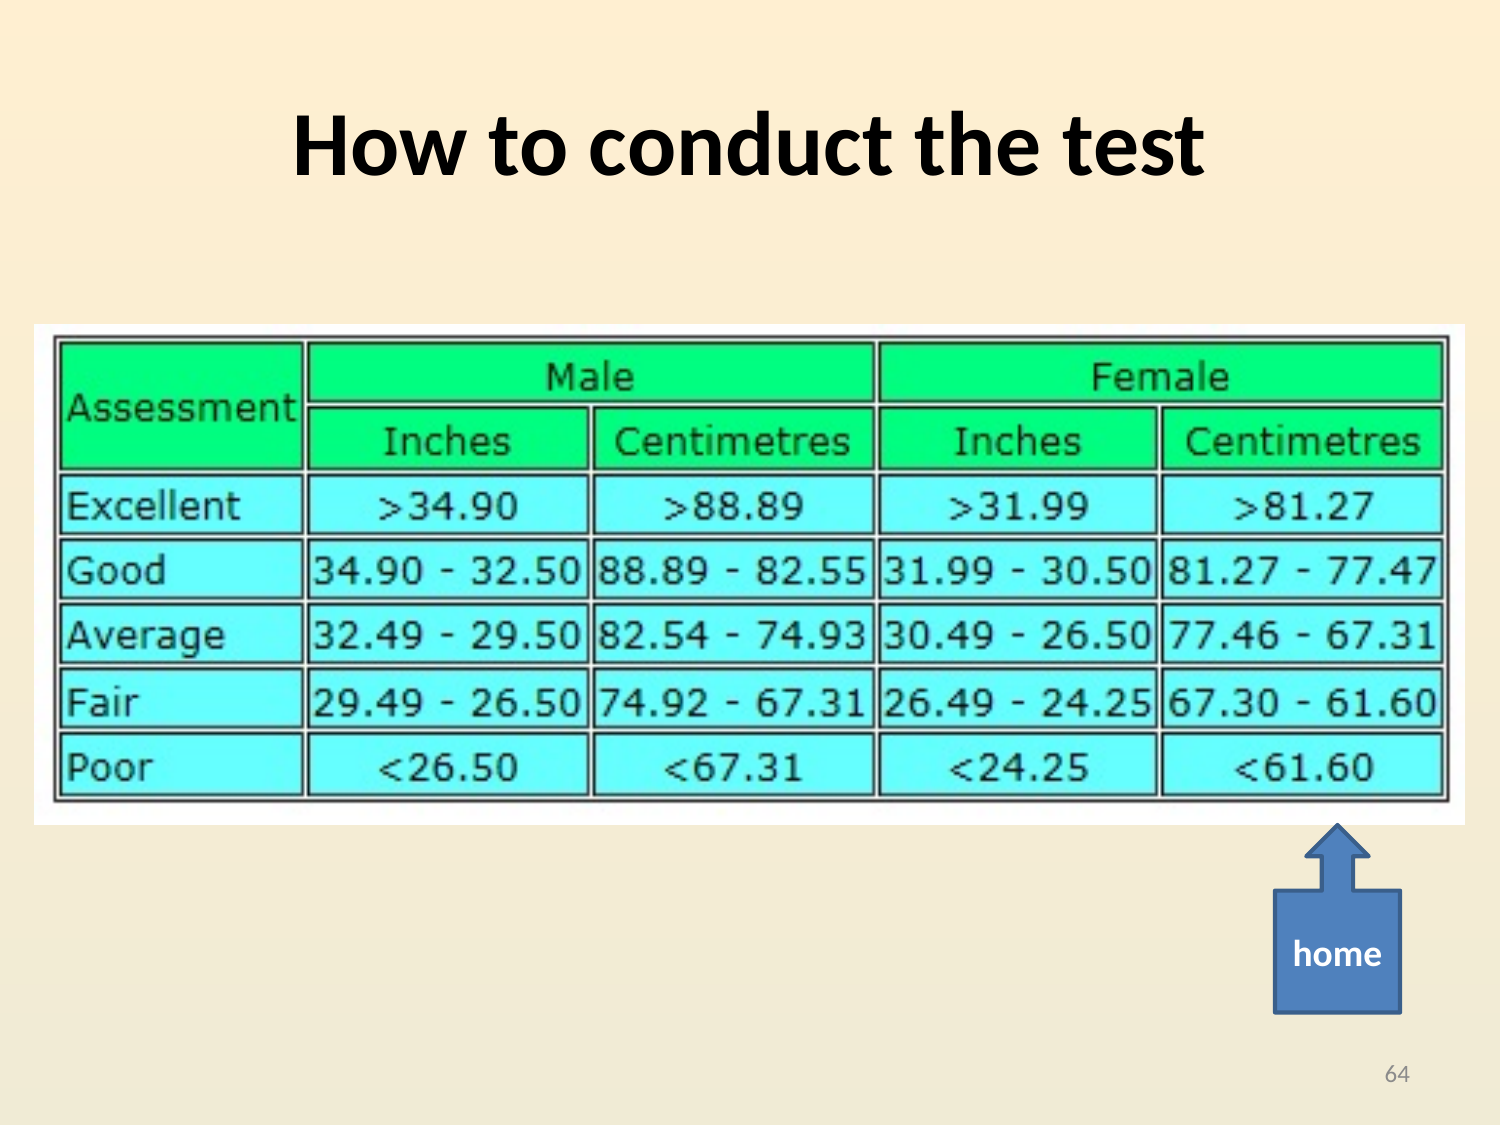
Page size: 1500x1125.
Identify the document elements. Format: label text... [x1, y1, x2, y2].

text_box home [1272, 835, 1403, 1015]
slide_number 64 [1074, 1042, 1425, 1103]
title How to conduct the test [75, 45, 1425, 233]
picture [33, 324, 1466, 826]
